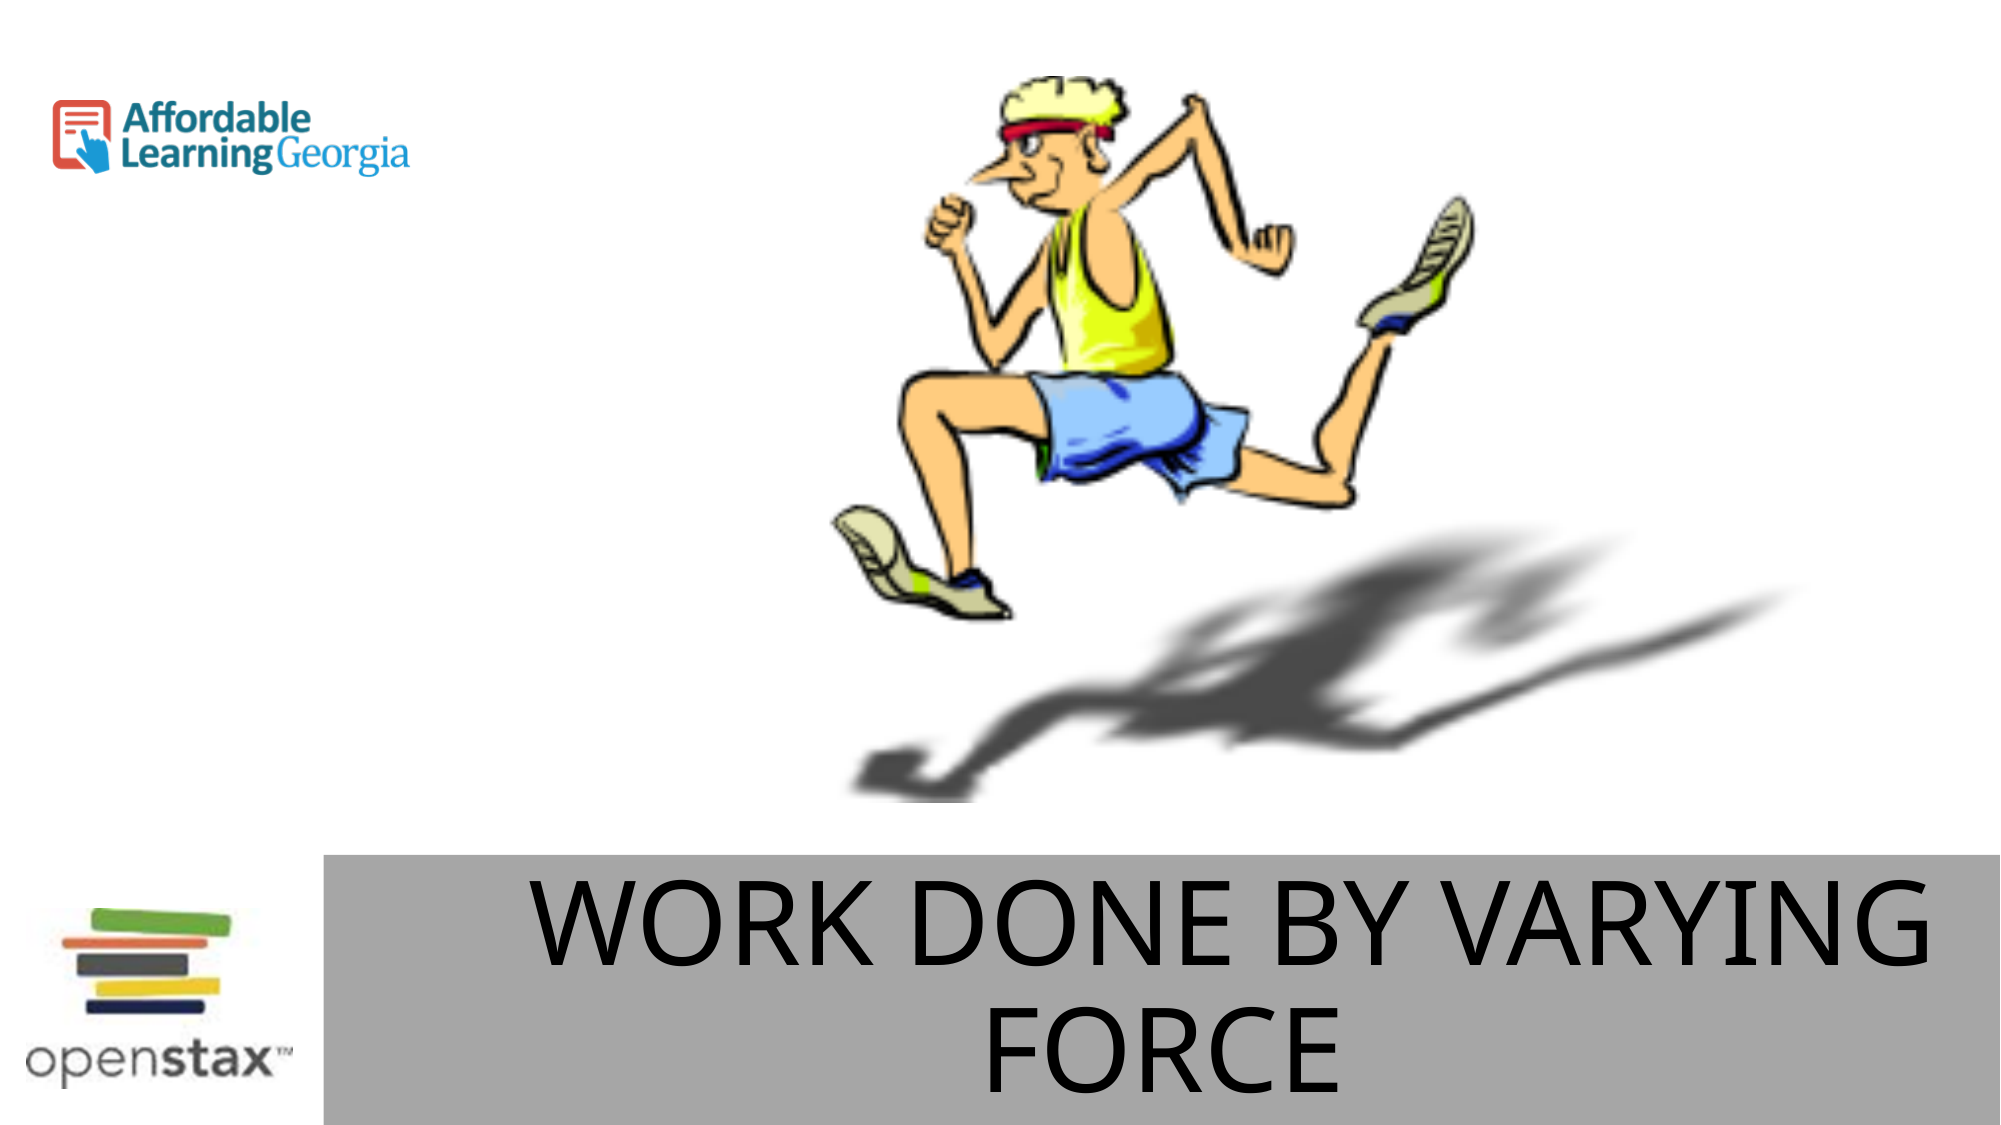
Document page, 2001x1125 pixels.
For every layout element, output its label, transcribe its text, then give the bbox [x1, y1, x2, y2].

picture [764, 76, 1949, 803]
picture [26, 908, 293, 1089]
picture [51, 100, 414, 178]
title WORK DONE BY VARYING FORCE [323, 854, 2000, 1125]
